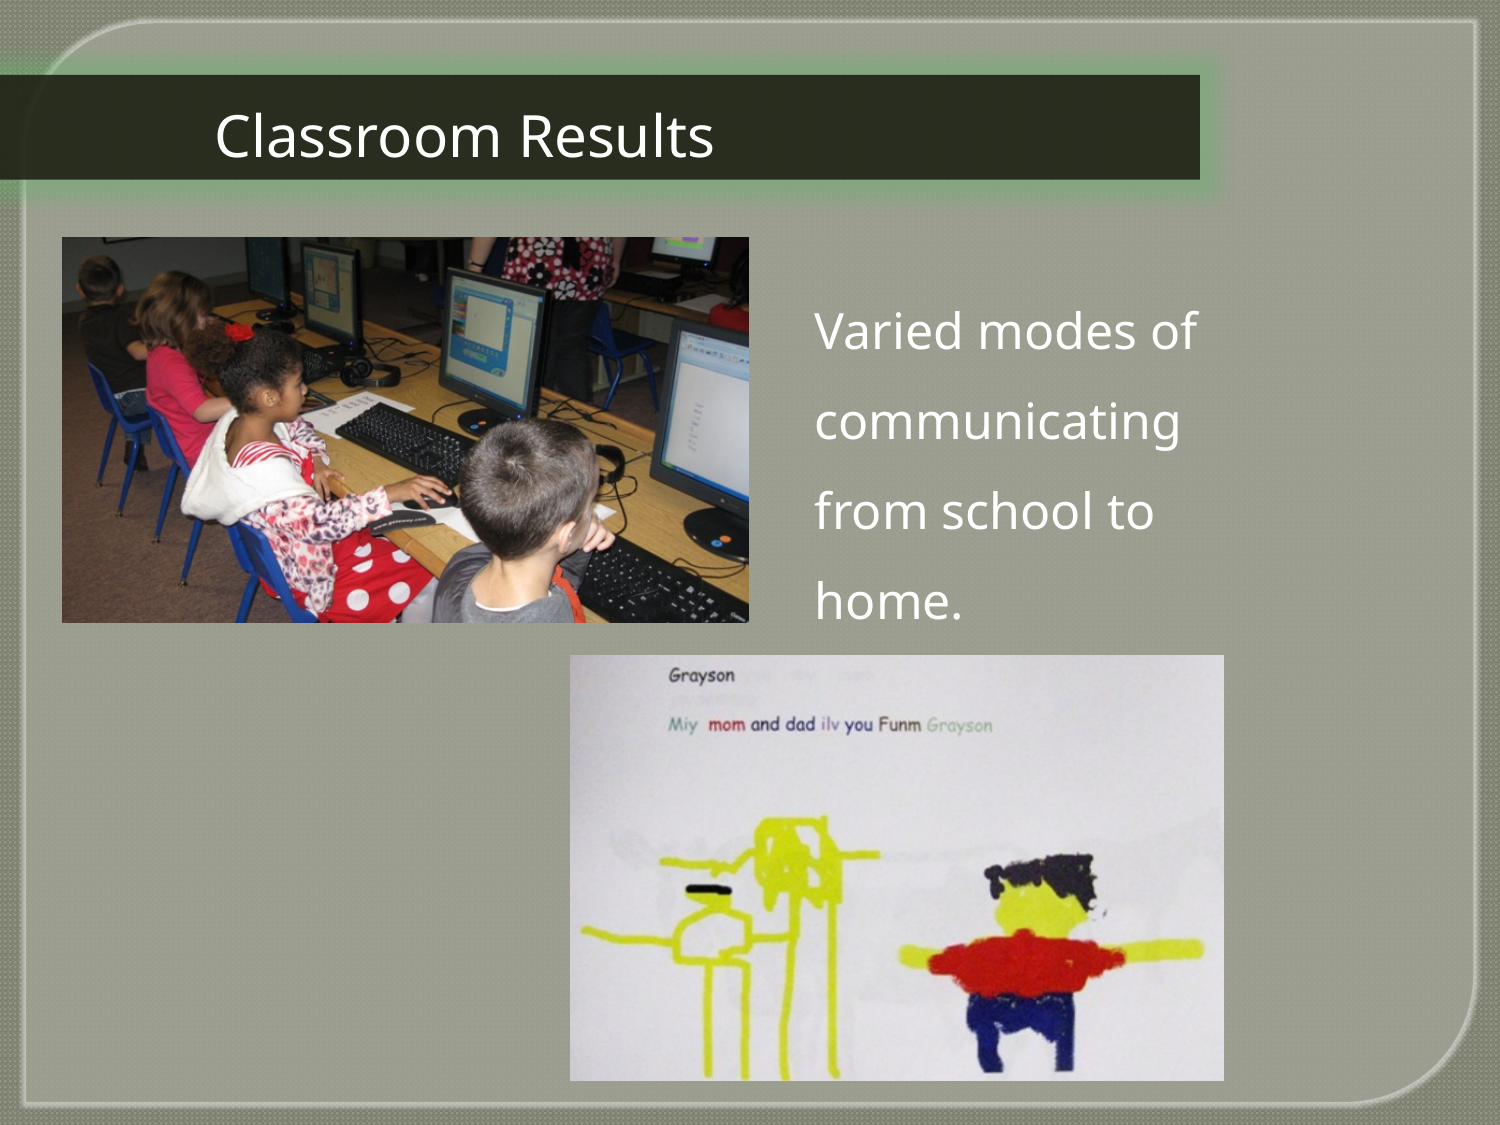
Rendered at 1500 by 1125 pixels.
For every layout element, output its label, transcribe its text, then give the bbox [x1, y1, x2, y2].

picture [570, 655, 1225, 1081]
picture [62, 237, 749, 623]
text_box Varied modes of communicating from school to home. [799, 262, 1313, 638]
text_box [759, 237, 1500, 488]
text_box Classroom Results [0, 74, 1200, 180]
